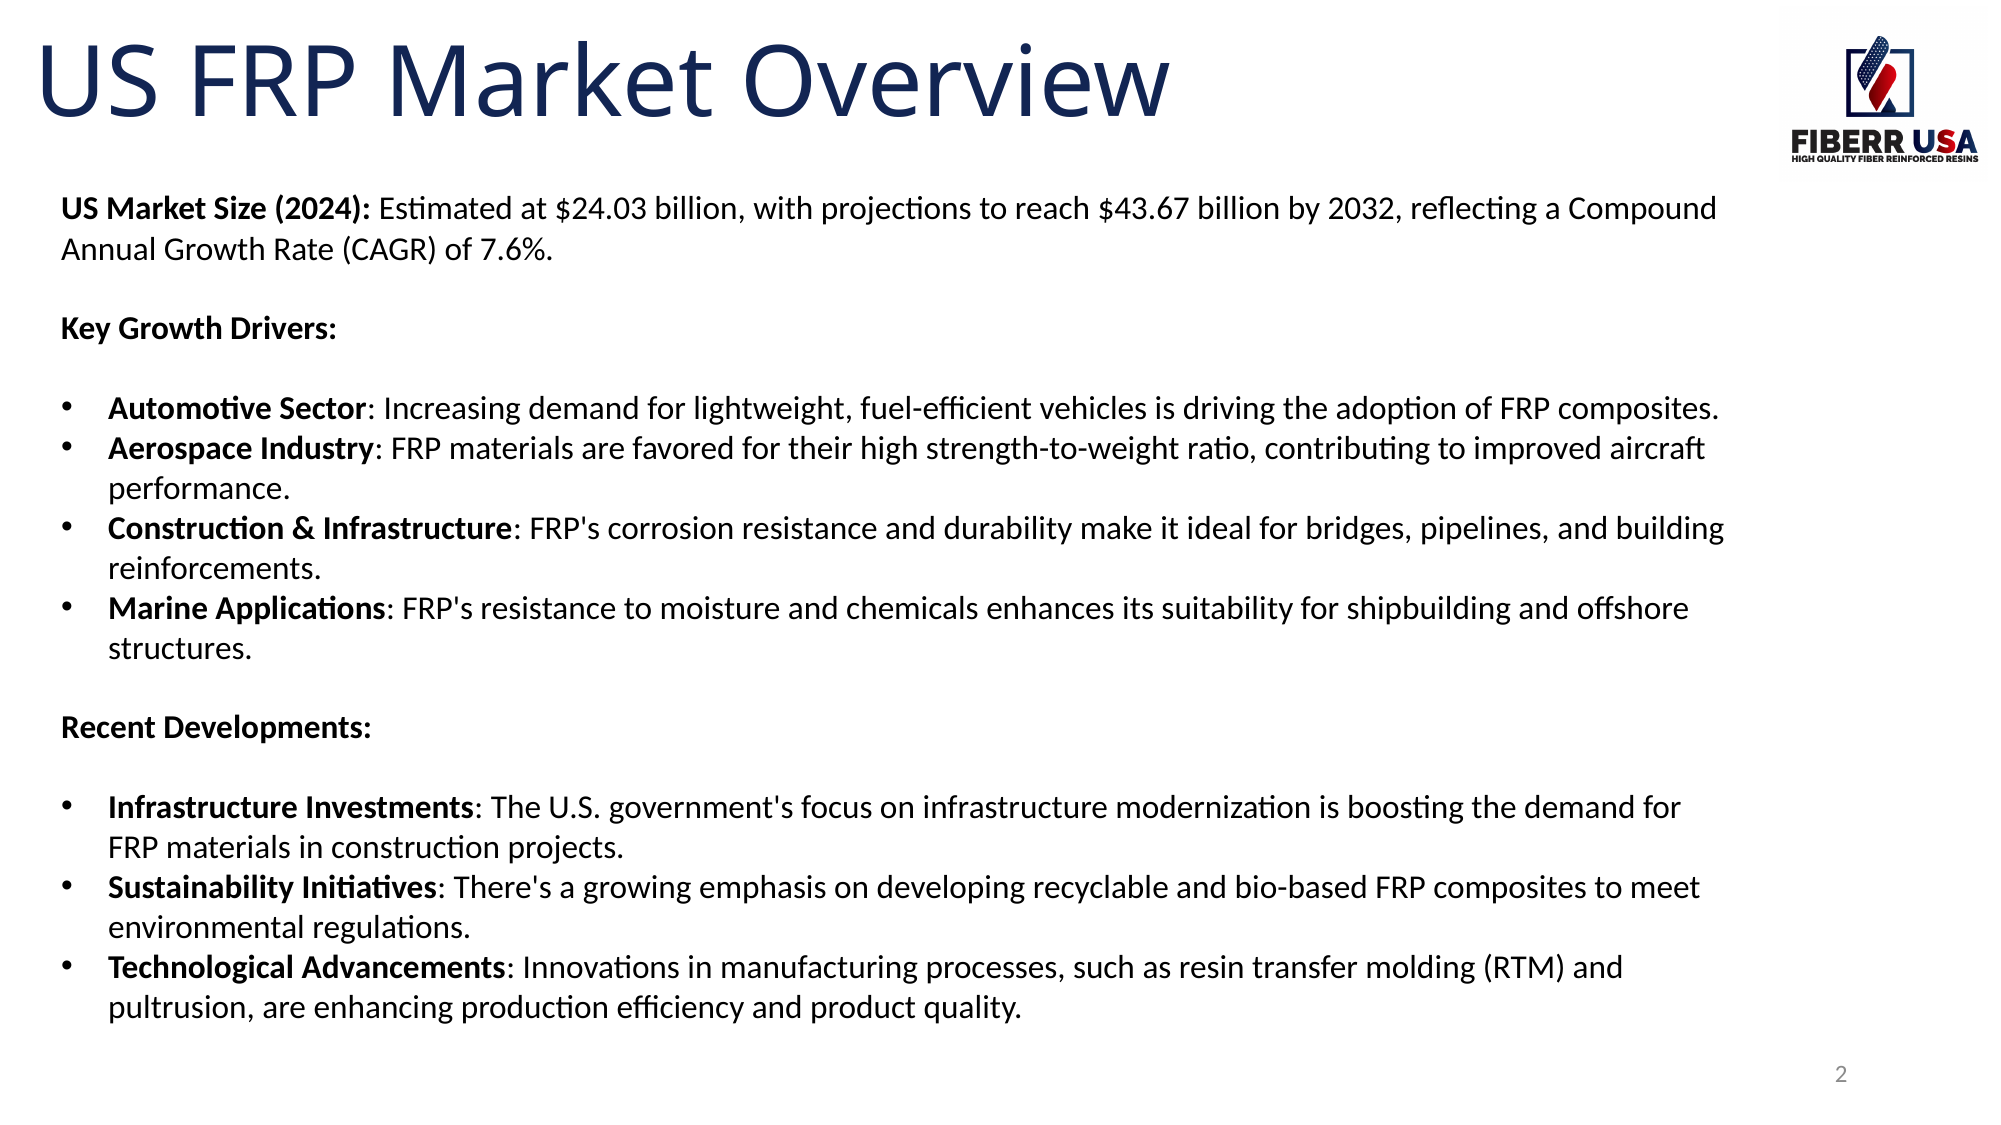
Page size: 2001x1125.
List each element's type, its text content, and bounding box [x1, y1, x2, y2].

text_box US Market Size (2024): Estimated at $24.03 billion, with projections to reach $43.67 billion by 2032, reflecting a Compound Annual Growth Rate (CAGR) of 7.6%. Key Growth Drivers: Automotive Sector: Increasing demand for lightweight, fuel-efficient vehicles is driving the adoption of FRP composites. Aerospace Industry: FRP materials are favored for their high strength-to-weight ratio, contributing to improved aircraft performance. Construction & Infrastructure: FRP's corrosion resistance and durability make it ideal for bridges, pipelines, and building reinforcements. Marine Applications: FRP's resistance to moisture and chemicals enhances its suitability for shipbuilding and offshore structures. Recent Developments: Infrastructure Investments: The U.S. government's focus on infrastructure modernization is boosting the demand for FRP materials in construction projects. Sustainability Initiatives: There's a growing emphasis on developing recyclable and bio-based FRP composites to meet environmental regulations. Technological Advancements: Innovations in manufacturing processes, such as resin transfer molding (RTM) and pultrusion, are enhancing production efficiency and product quality. [46, 179, 1750, 1033]
slide_number 2 [1412, 1042, 1863, 1103]
picture [1779, 6, 1988, 182]
title US FRP Market Overview [19, 22, 1520, 146]
